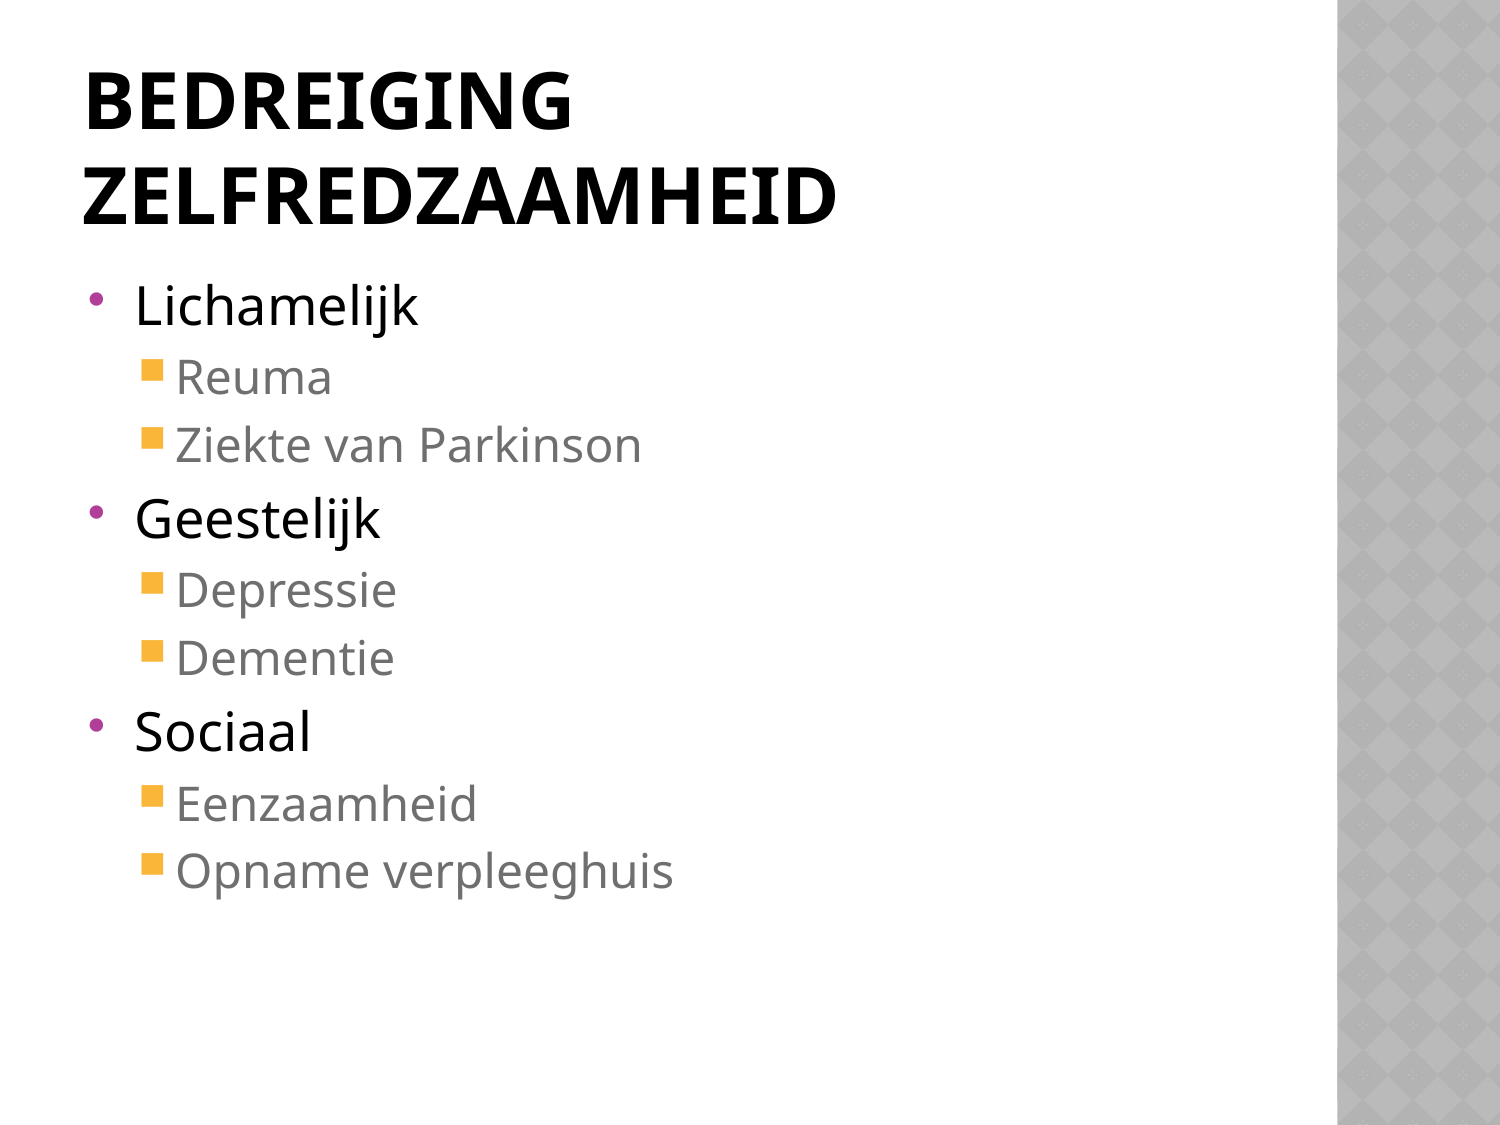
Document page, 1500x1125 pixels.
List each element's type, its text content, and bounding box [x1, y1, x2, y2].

list Lichamelijk Reuma Ziekte van Parkinson Geestelijk Depressie Dementie Sociaal Eenzaamheid Opname verpleeghuis [75, 264, 1263, 1059]
title Bedreiging zelfredzaamheid [75, 52, 1263, 240]
